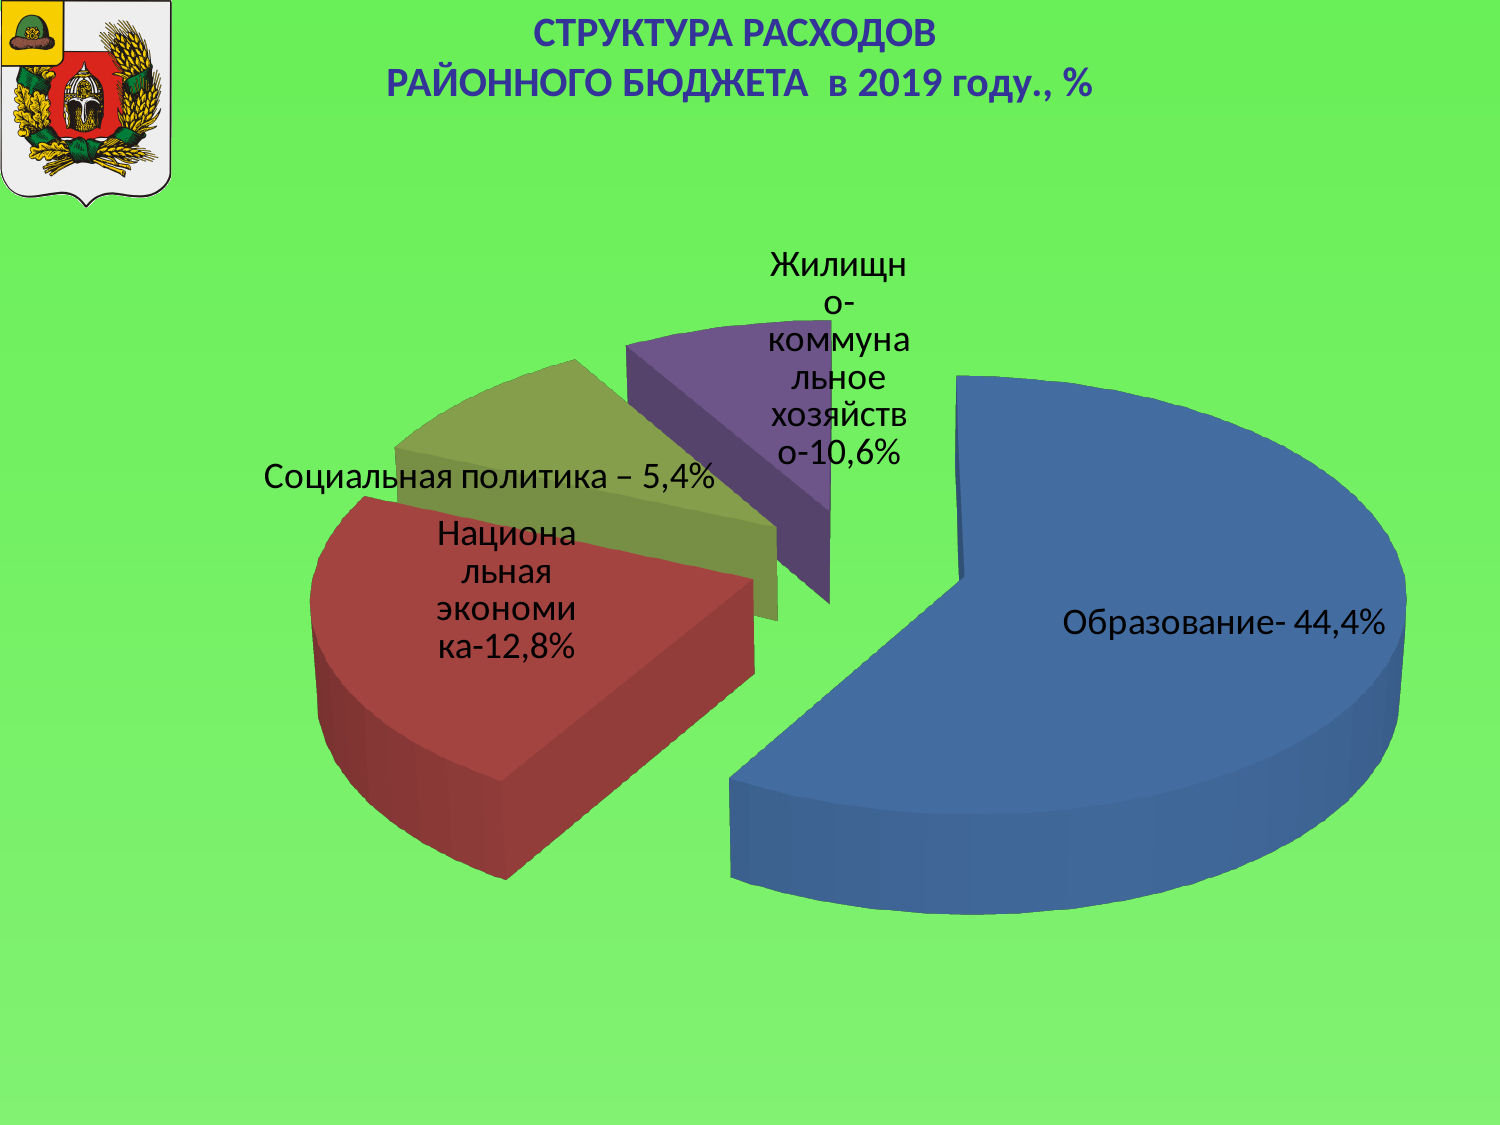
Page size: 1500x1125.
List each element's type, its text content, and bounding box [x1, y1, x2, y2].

picture [0, 0, 172, 125]
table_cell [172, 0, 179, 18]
text_box СТРУКТУРА РАСХОДОВ РАЙОННОГО БЮДЖЕТА в 2019 году., % [176, 18, 1415, 91]
chart [0, 125, 1500, 1125]
